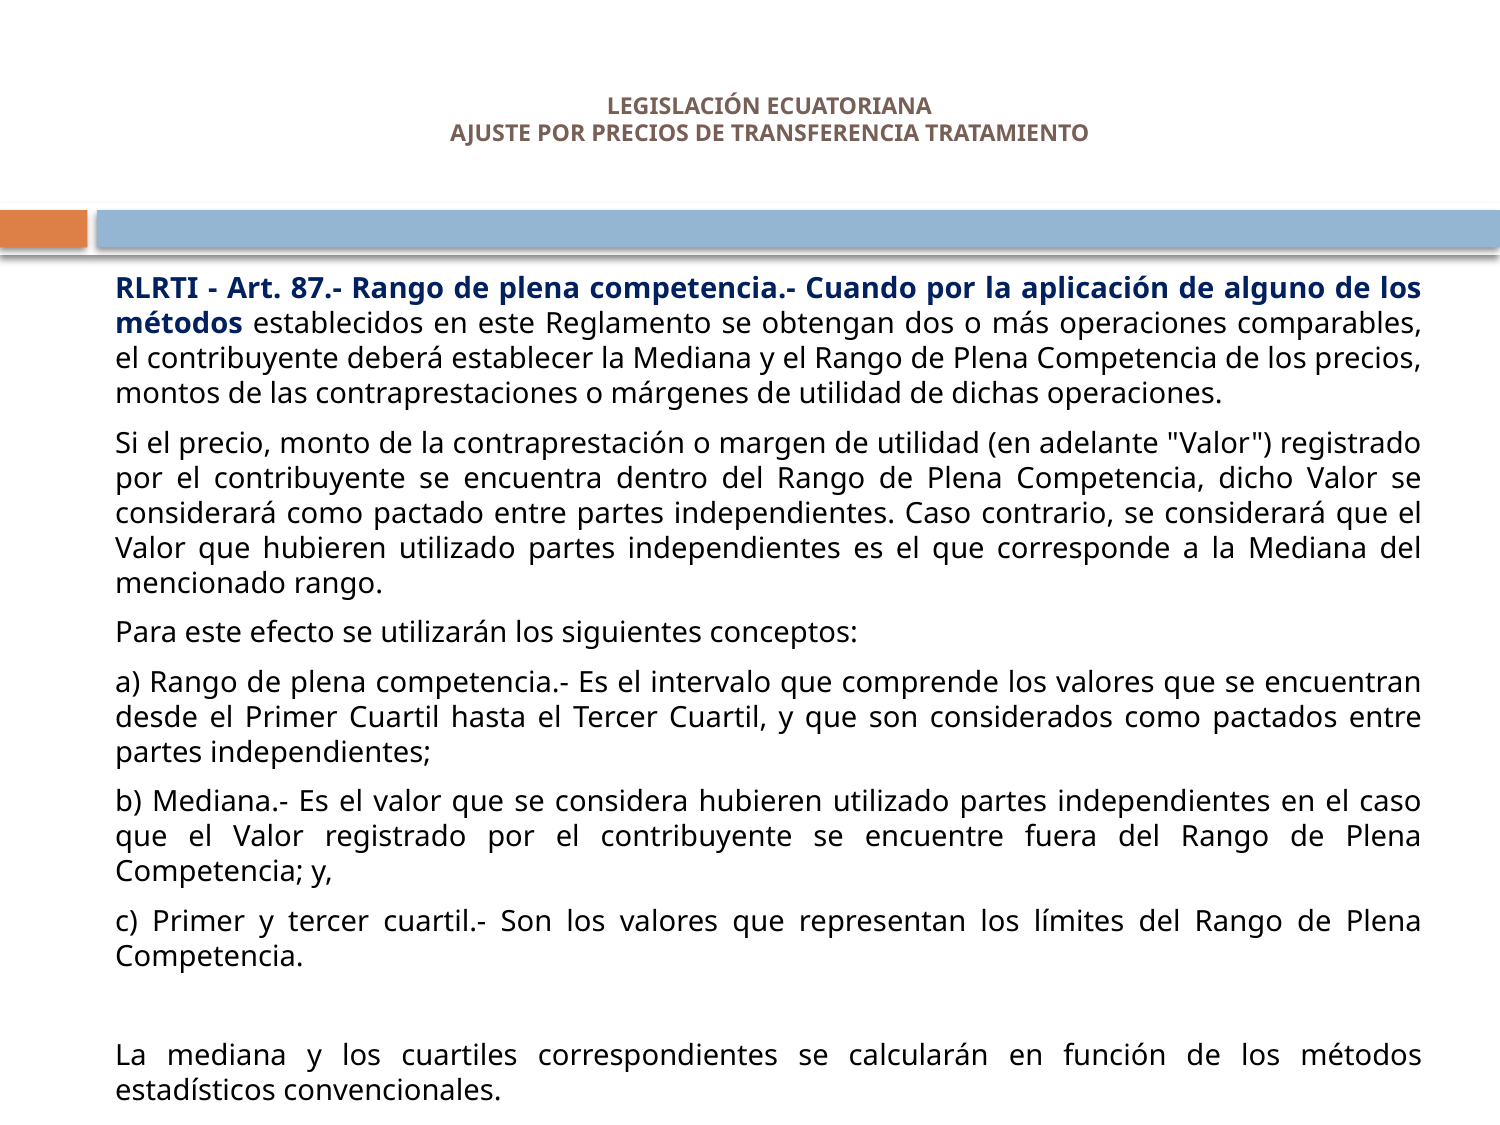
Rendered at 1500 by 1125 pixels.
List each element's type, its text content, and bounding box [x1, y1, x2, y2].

list RLRTI - Art. 87.- Rango de plena competencia.- Cuando por la aplicación de alguno de los métodos establecidos en este Reglamento se obtengan dos o más operaciones comparables, el contribuyente deberá establecer la Mediana y el Rango de Plena Competencia de los precios, montos de las contraprestaciones o márgenes de utilidad de dichas operaciones. Si el precio, monto de la contraprestación o margen de utilidad (en adelante "Valor") registrado por el contribuyente se encuentra dentro del Rango de Plena Competencia, dicho Valor se considerará como pactado entre partes independientes. Caso contrario, se considerará que el Valor que hubieren utilizado partes independientes es el que corresponde a la Mediana del mencionado rango. Para este efecto se utilizarán los siguientes conceptos: a) Rango de plena competencia.- Es el intervalo que comprende los valores que se encuentran desde el Primer Cuartil hasta el Tercer Cuartil, y que son considerados como pactados entre partes independientes; b) Mediana.- Es el valor que se considera hubieren utilizado partes independientes en el caso que el Valor registrado por el contribuyente se encuentre fuera del Rango de Plena Competencia; y, c) Primer y tercer cuartil.- Son los valores que representan los límites del Rango de Plena Competencia. La mediana y los cuartiles correspondientes se calcularán en función de los métodos estadísticos convencionales. [100, 262, 1438, 1090]
title LEGISLACIÓN ECUATORIANA AJUSTE POR PRECIOS DE TRANSFERENCIA TRATAMIENTO [100, 37, 1438, 200]
